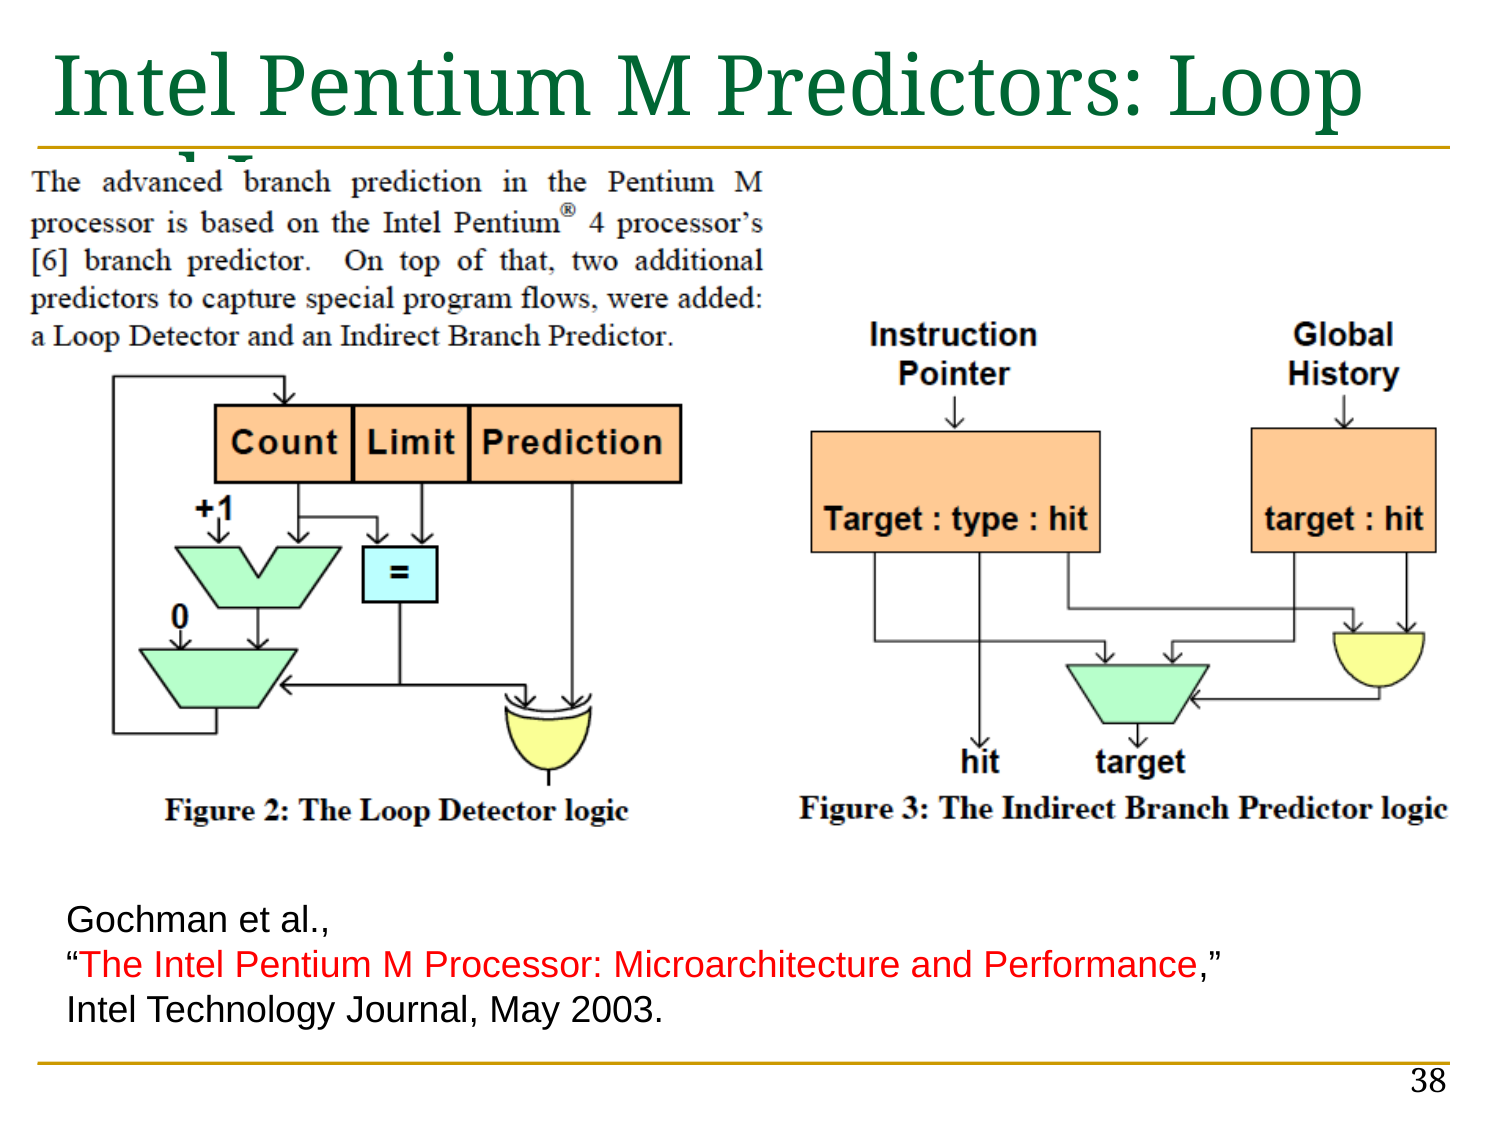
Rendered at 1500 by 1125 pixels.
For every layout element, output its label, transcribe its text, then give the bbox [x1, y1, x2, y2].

title Intel Pentium M Predictors: Loop and Jump [37, 24, 1500, 200]
picture [24, 162, 1481, 838]
slide_number 38 [1111, 1036, 1462, 1112]
text_box Gochman et al., “The Intel Pentium M Processor: Microarchitecture and Performance,” Intel Technology Journal, May 2003. [51, 887, 1247, 1038]
